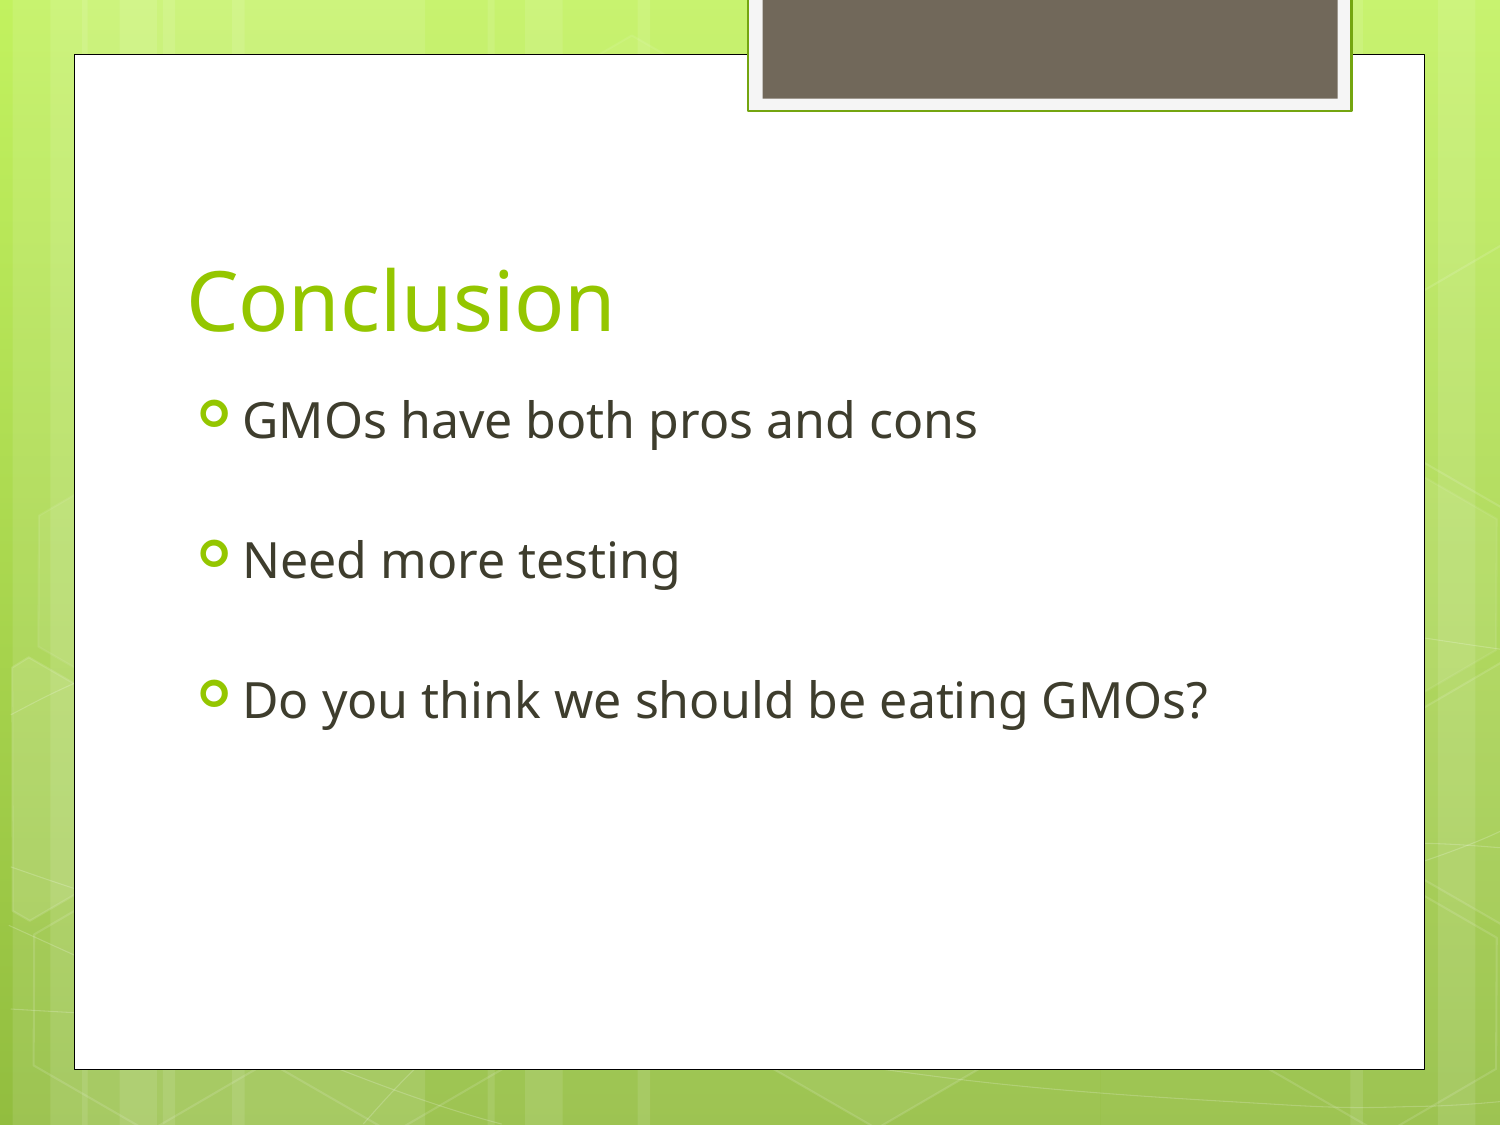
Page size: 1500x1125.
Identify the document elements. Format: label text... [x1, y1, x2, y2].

list GMOs have both pros and cons Need more testing Do you think we should be eating GMOs? [171, 381, 1283, 957]
title Conclusion [171, 168, 1324, 357]
